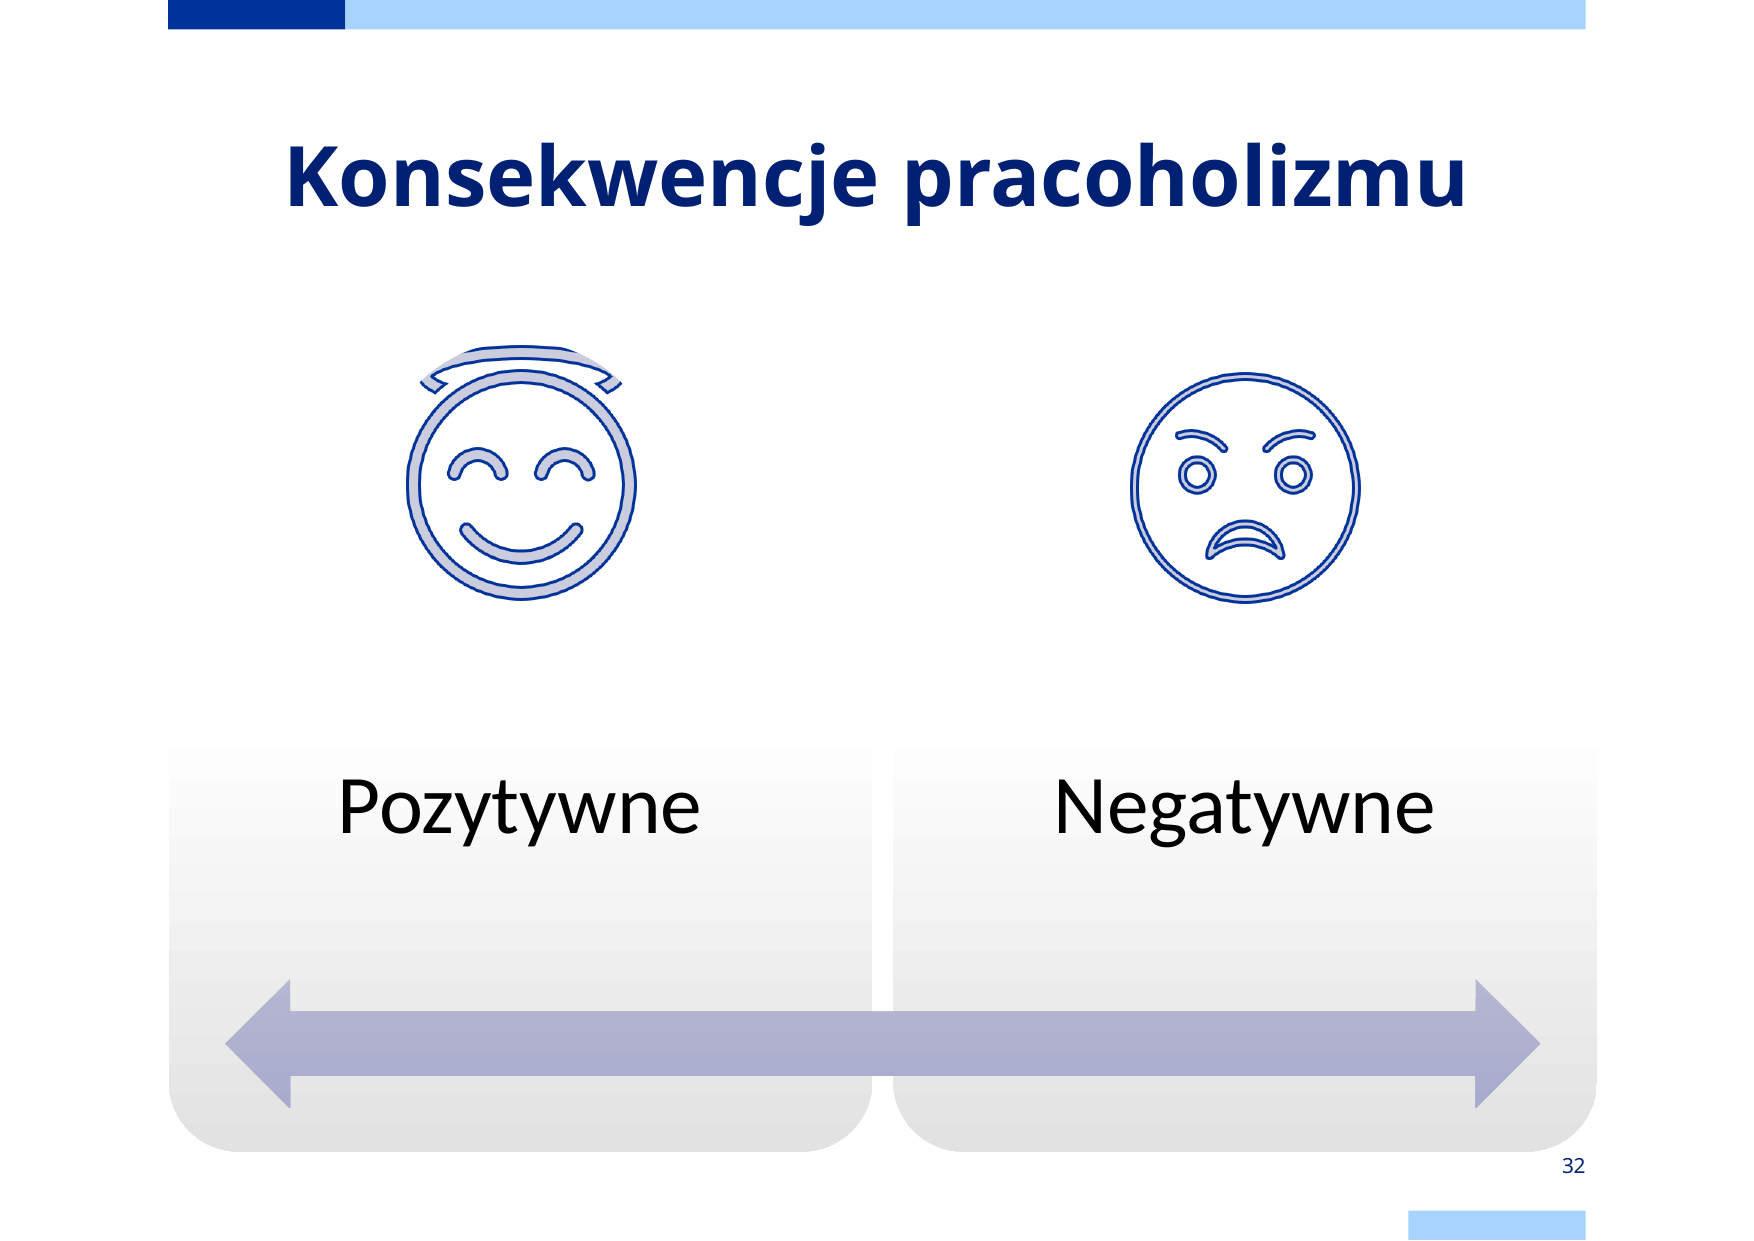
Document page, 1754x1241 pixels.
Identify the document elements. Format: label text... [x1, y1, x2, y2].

title Konsekwencje pracoholizmu [168, 147, 1586, 289]
slide_number 32 [1408, 1152, 1586, 1182]
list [168, 289, 1598, 1152]
